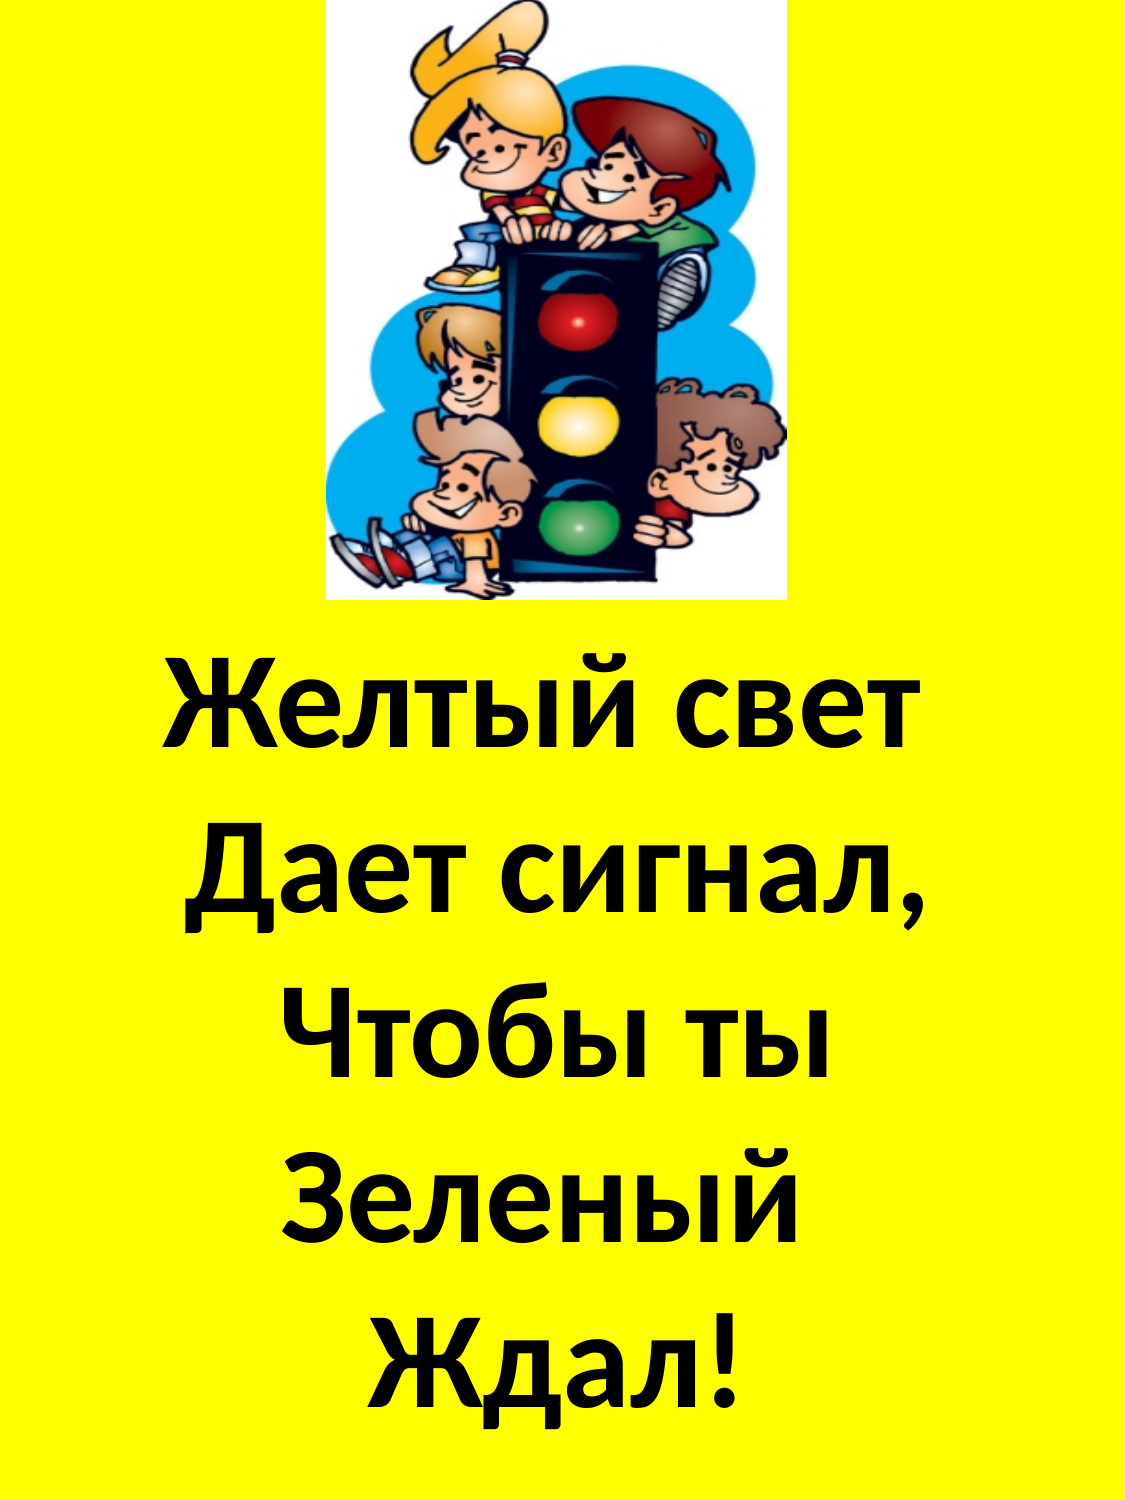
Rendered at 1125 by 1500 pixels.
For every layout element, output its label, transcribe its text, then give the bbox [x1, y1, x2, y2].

text_box Желтый свет Дает сигнал, Чтобы ты Зеленый Ждал! [0, 603, 1125, 1443]
picture [326, 0, 788, 601]
